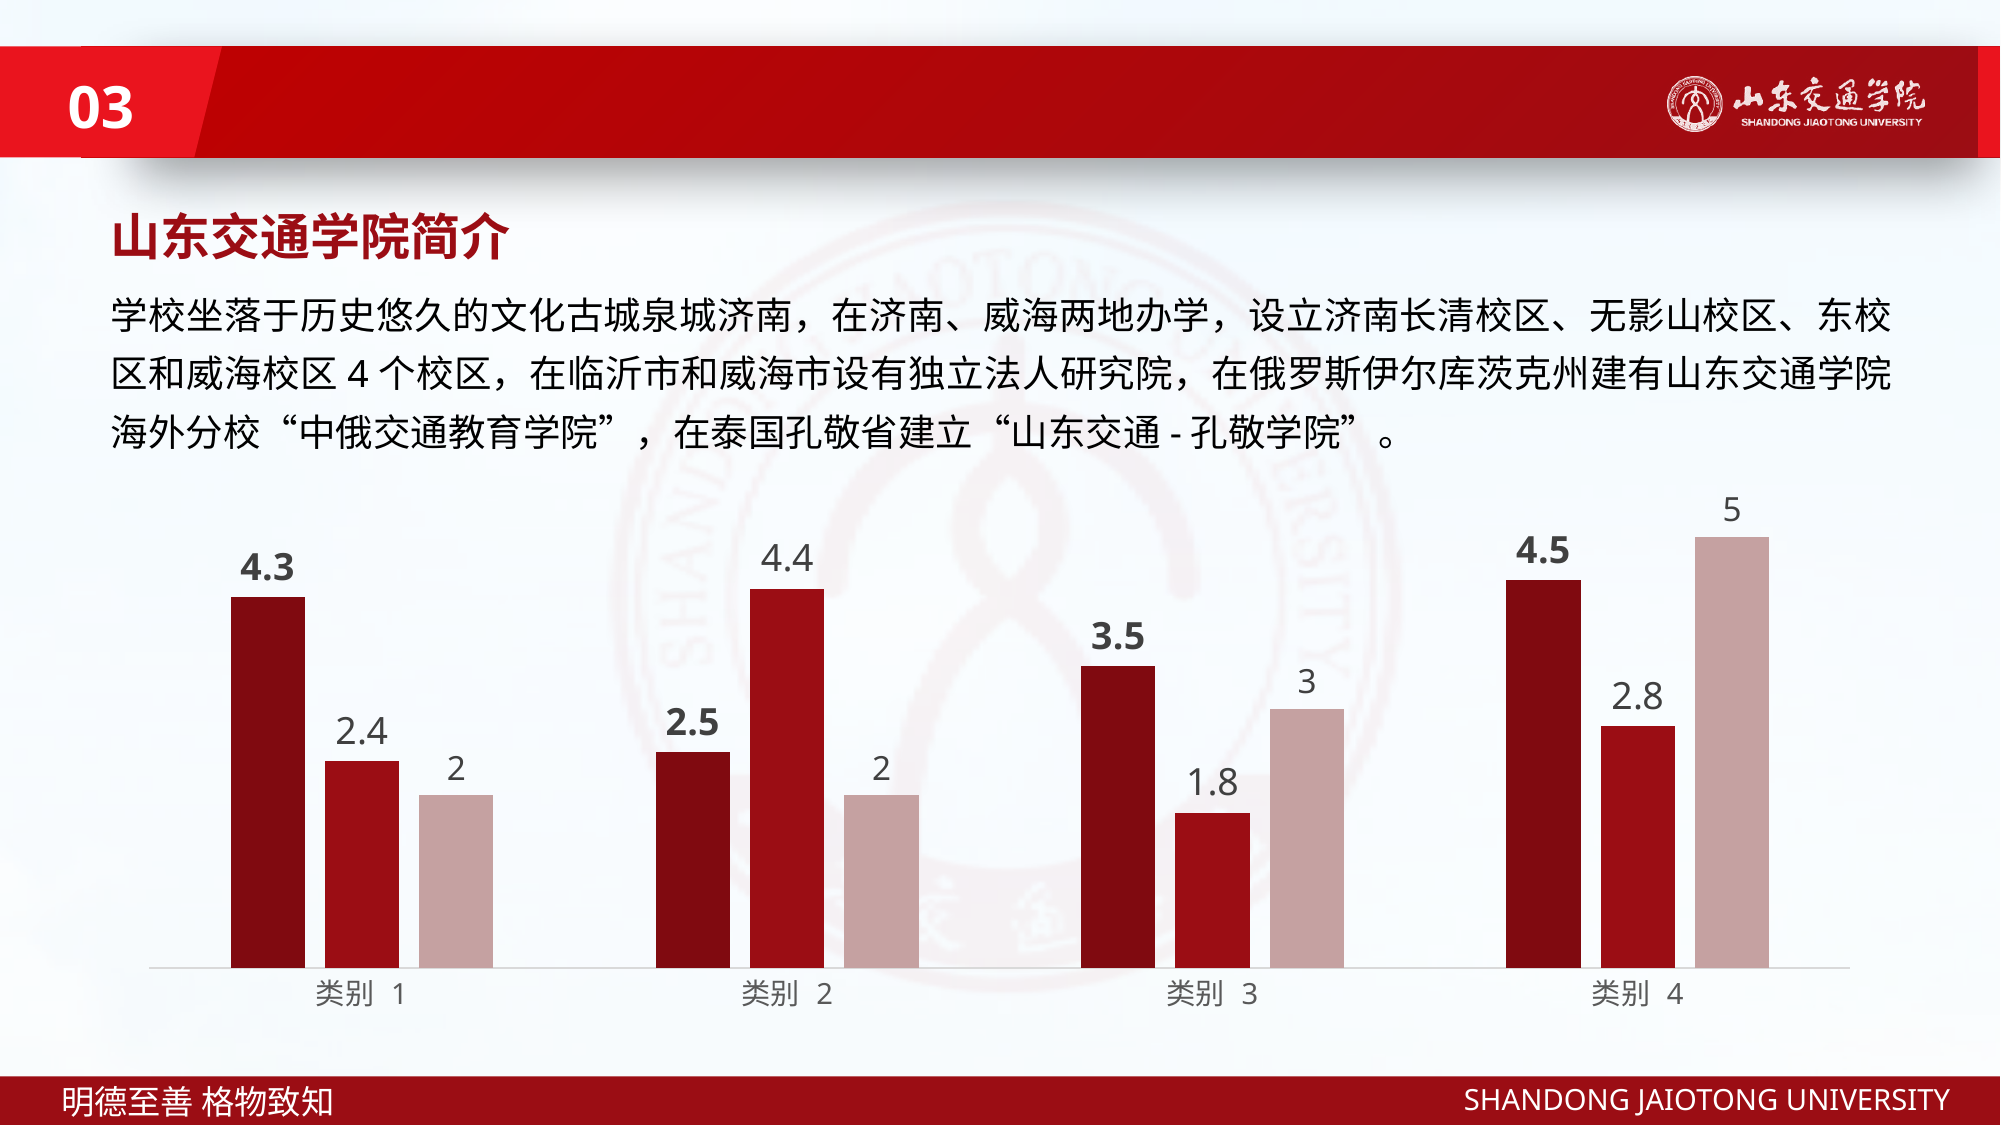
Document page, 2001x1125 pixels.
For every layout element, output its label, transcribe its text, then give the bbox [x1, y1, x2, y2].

chart [113, 439, 1886, 1027]
picture [1653, 48, 1938, 158]
list 03 [26, 70, 176, 133]
text_box 山东交通学院简介 学校坐落于历史悠久的文化古城泉城济南，在济南、威海两地办学，设立济南长清校区、无影山校区、东校区和威海校区4个校区，在临沂市和威海市设有独立法人研究院，在俄罗斯伊尔库茨克州建有山东交通学院海外分校“中俄交通教育学院”，在泰国孔敬省建立“山东交通-孔敬学院”。 [96, 180, 1909, 462]
